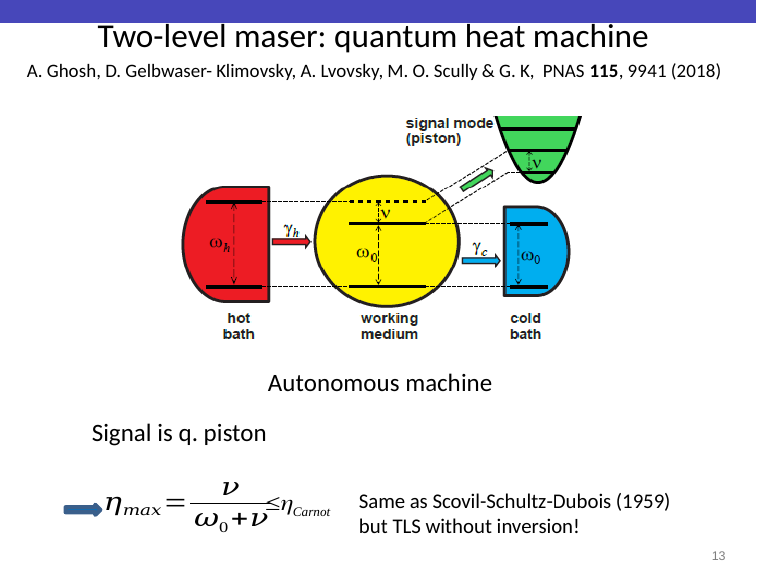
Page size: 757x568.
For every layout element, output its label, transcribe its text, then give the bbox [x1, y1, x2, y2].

slide_number 12 [701, 547, 745, 563]
text_box Same as Scovil-Schultz-Dubois (1959) but TLS without inversion! [344, 480, 702, 546]
text_box Two-level maser: quantum heat machine [9, 7, 738, 51]
picture [177, 108, 591, 347]
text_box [65, 473, 335, 537]
text_box Signal is q. piston [77, 409, 315, 454]
text_box Autonomous machine [253, 358, 566, 404]
text_box A. Ghosh, D. Gelbwaser- Klimovsky, A. Lvovsky, M. O. Scully & G. K, PNAS 115, 9941 (2018) [0, 51, 757, 90]
